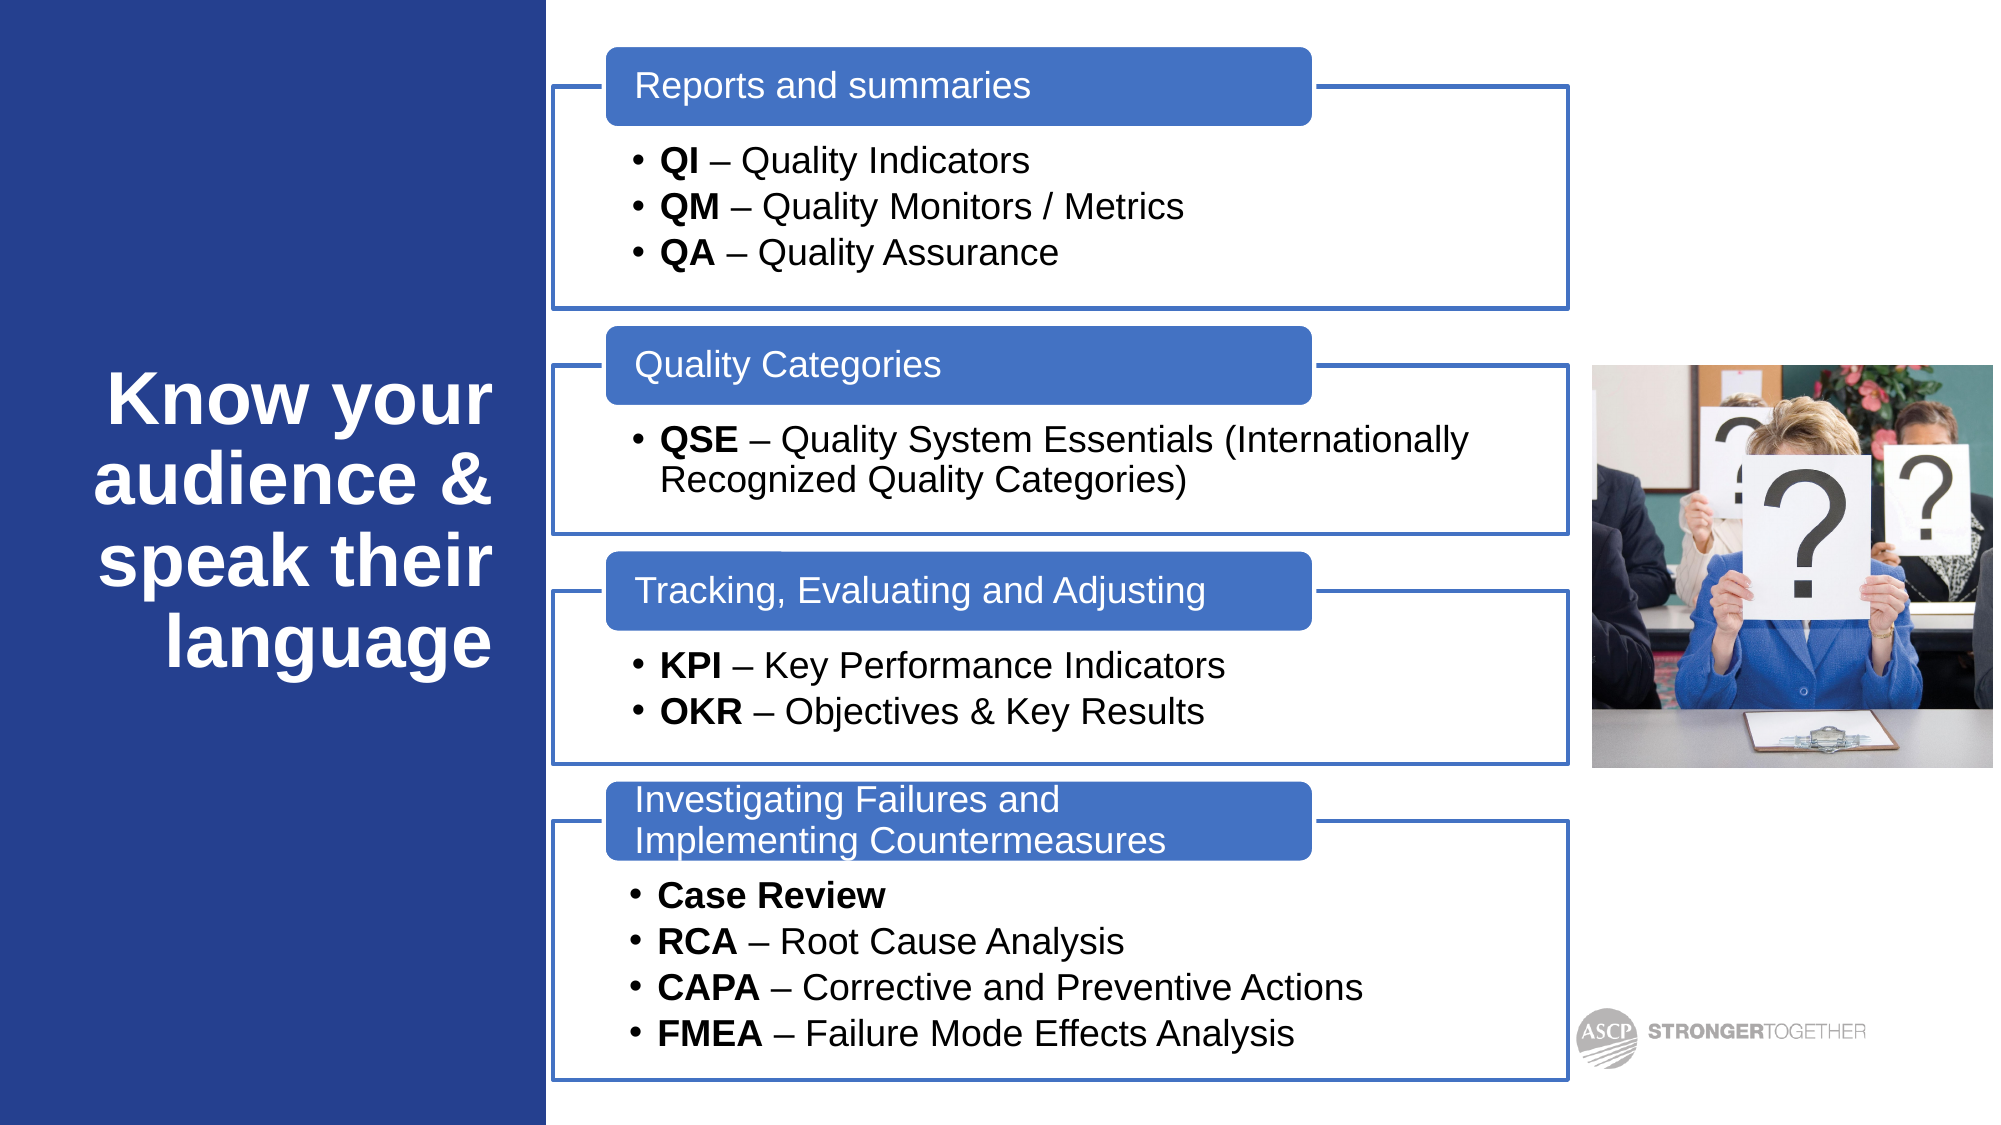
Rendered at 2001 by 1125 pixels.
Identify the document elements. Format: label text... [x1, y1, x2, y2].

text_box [550, 44, 1569, 1081]
picture [1576, 1008, 1866, 1069]
title Know your audience & speak their language [37, 412, 509, 631]
picture [1591, 365, 1994, 769]
